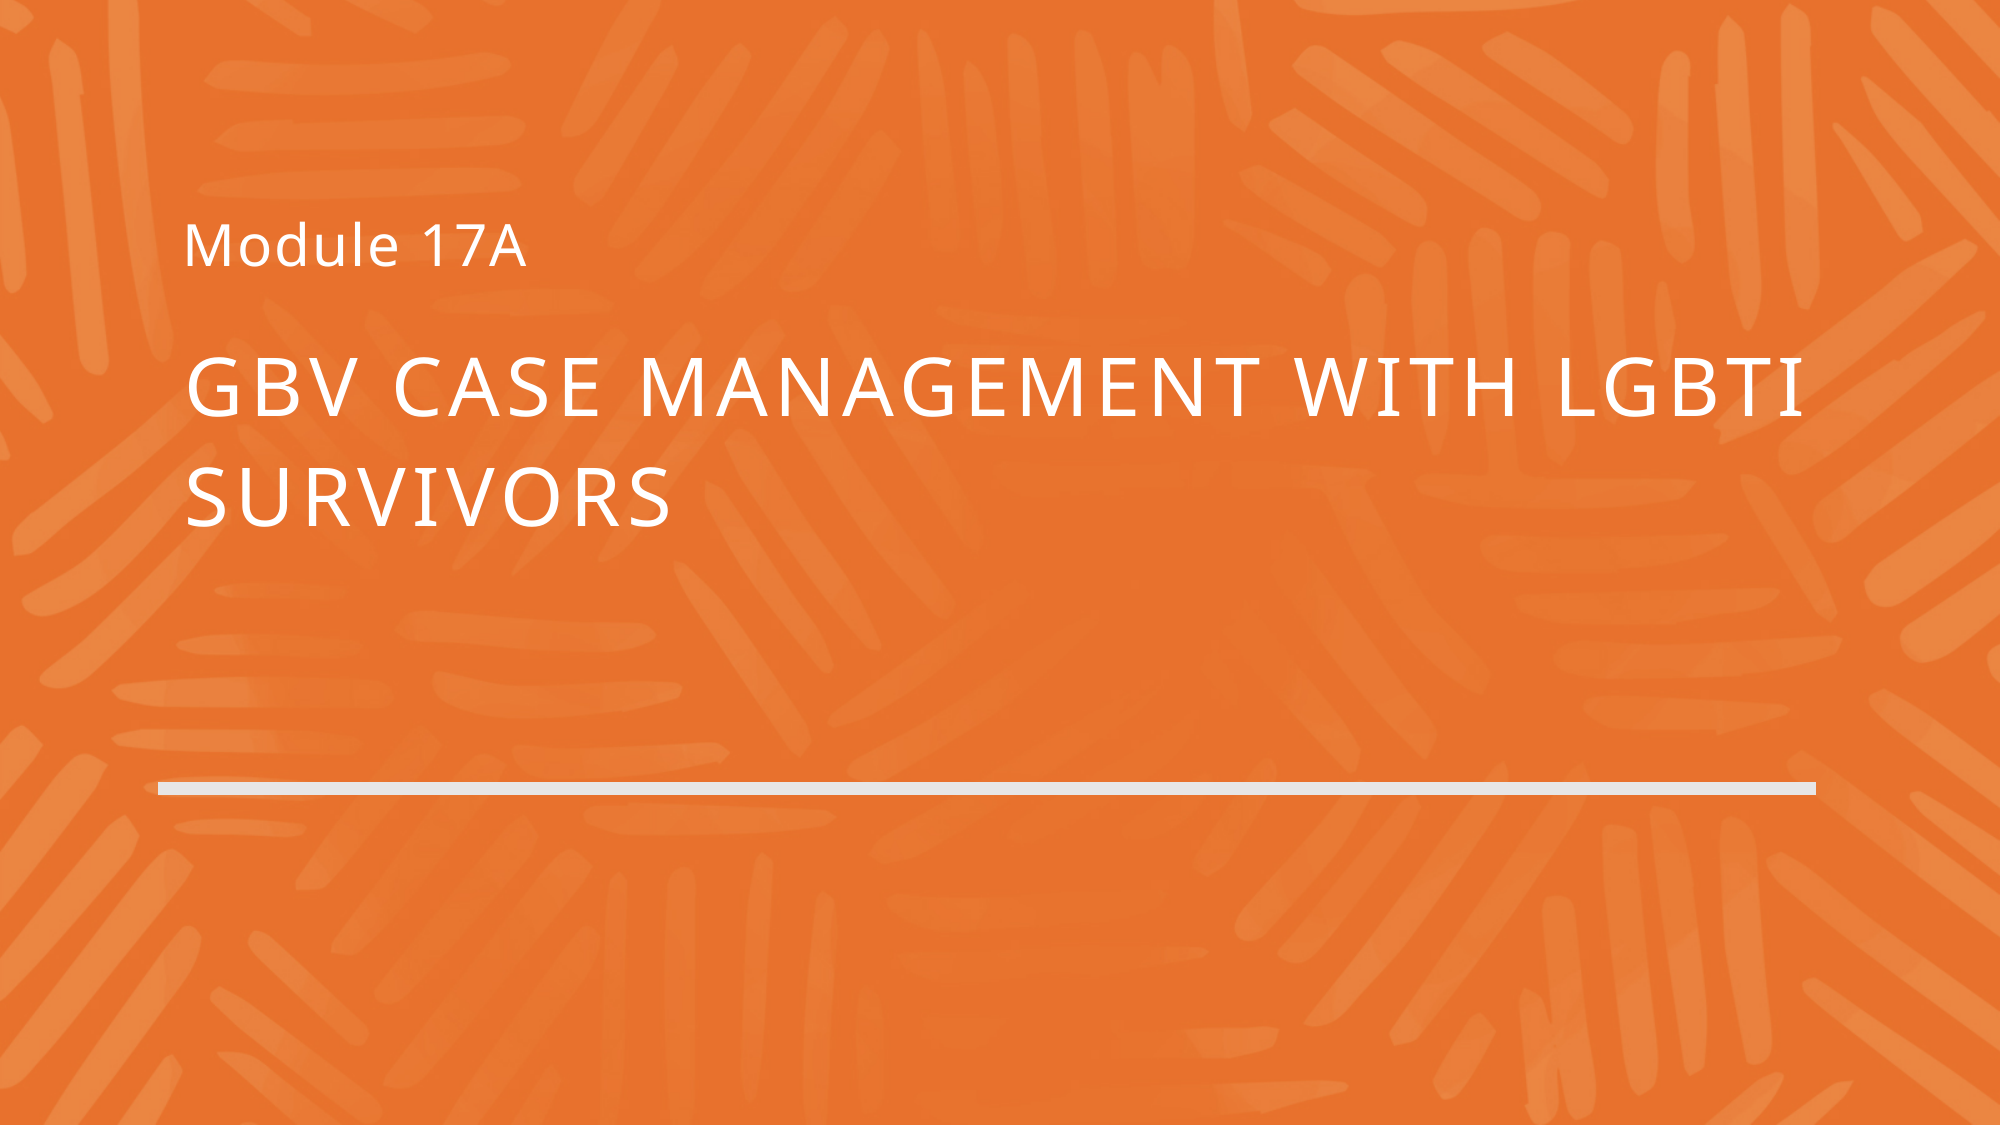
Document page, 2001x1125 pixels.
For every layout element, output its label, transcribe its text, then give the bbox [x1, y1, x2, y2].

title Gbv case management with lgbti survivors [169, 327, 1841, 672]
picture [0, 0, 2000, 1125]
list Module 17A [159, 207, 1855, 327]
